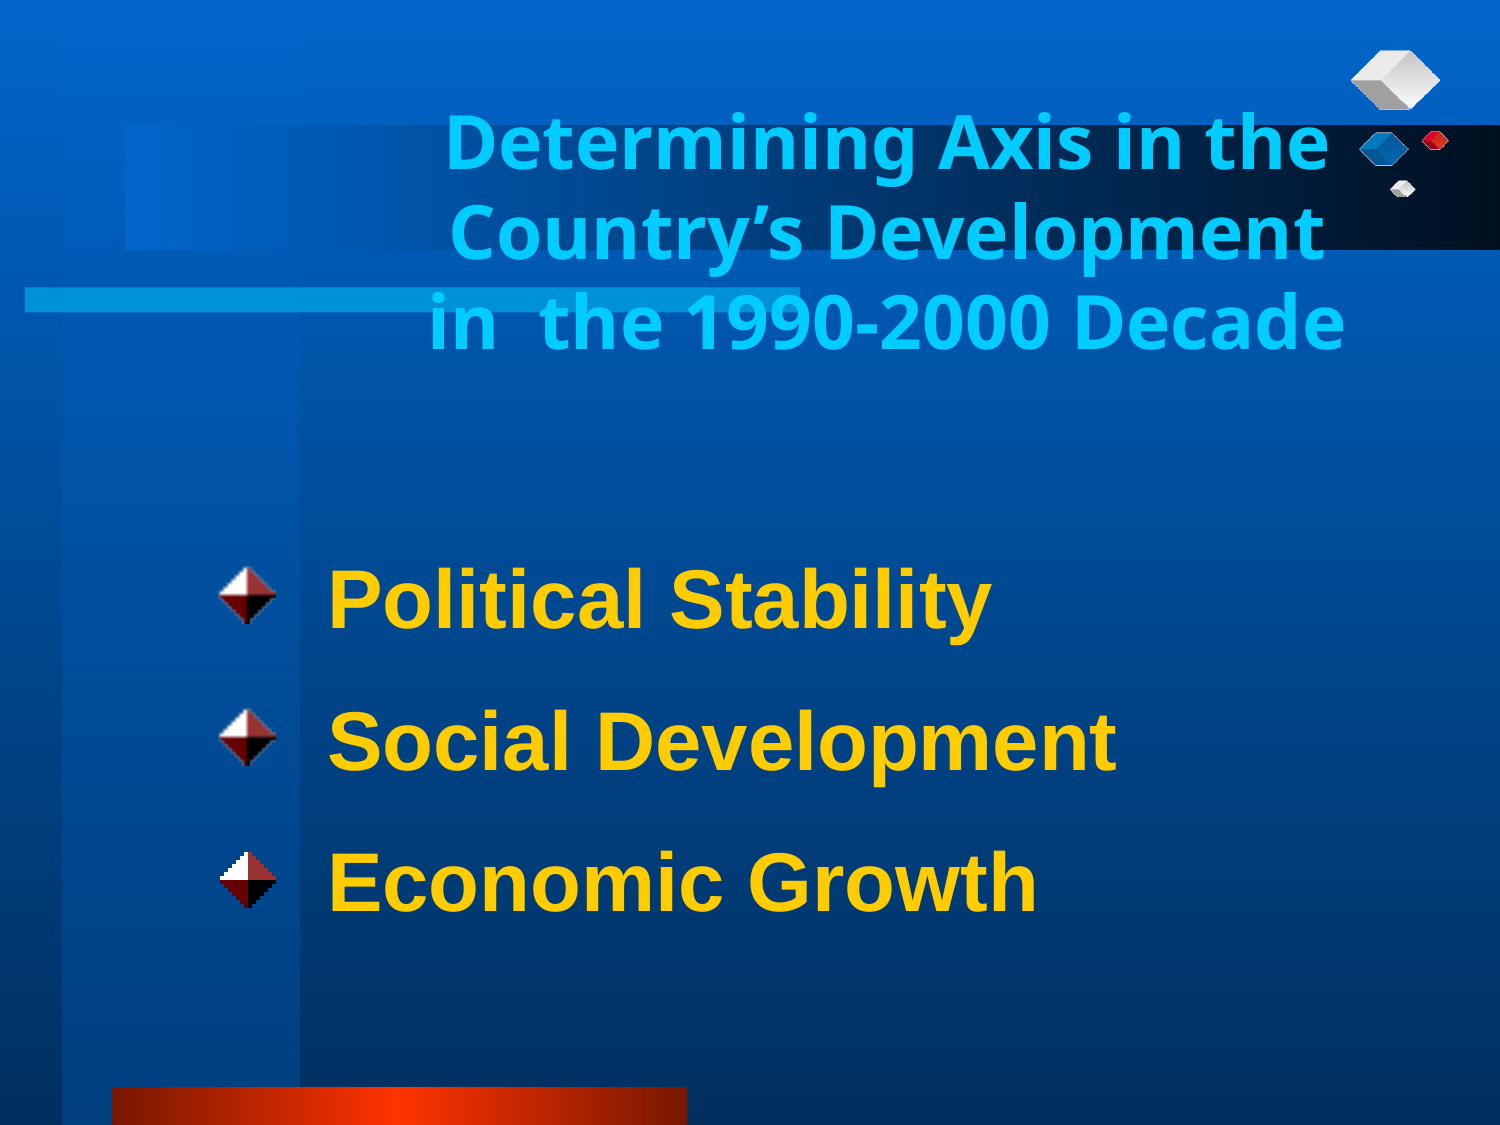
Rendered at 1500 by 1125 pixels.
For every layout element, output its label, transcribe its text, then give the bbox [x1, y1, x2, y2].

text_box [1025, 37, 1438, 275]
text_box Determining Axis in the Country’s Development in the 1990-2000 Decade [399, 87, 1375, 373]
text_box Political Stability Social Development Economic Growth [187, 537, 1350, 936]
picture [217, 848, 276, 908]
picture [217, 565, 276, 624]
picture [1438, 49, 1449, 208]
picture [217, 707, 276, 766]
